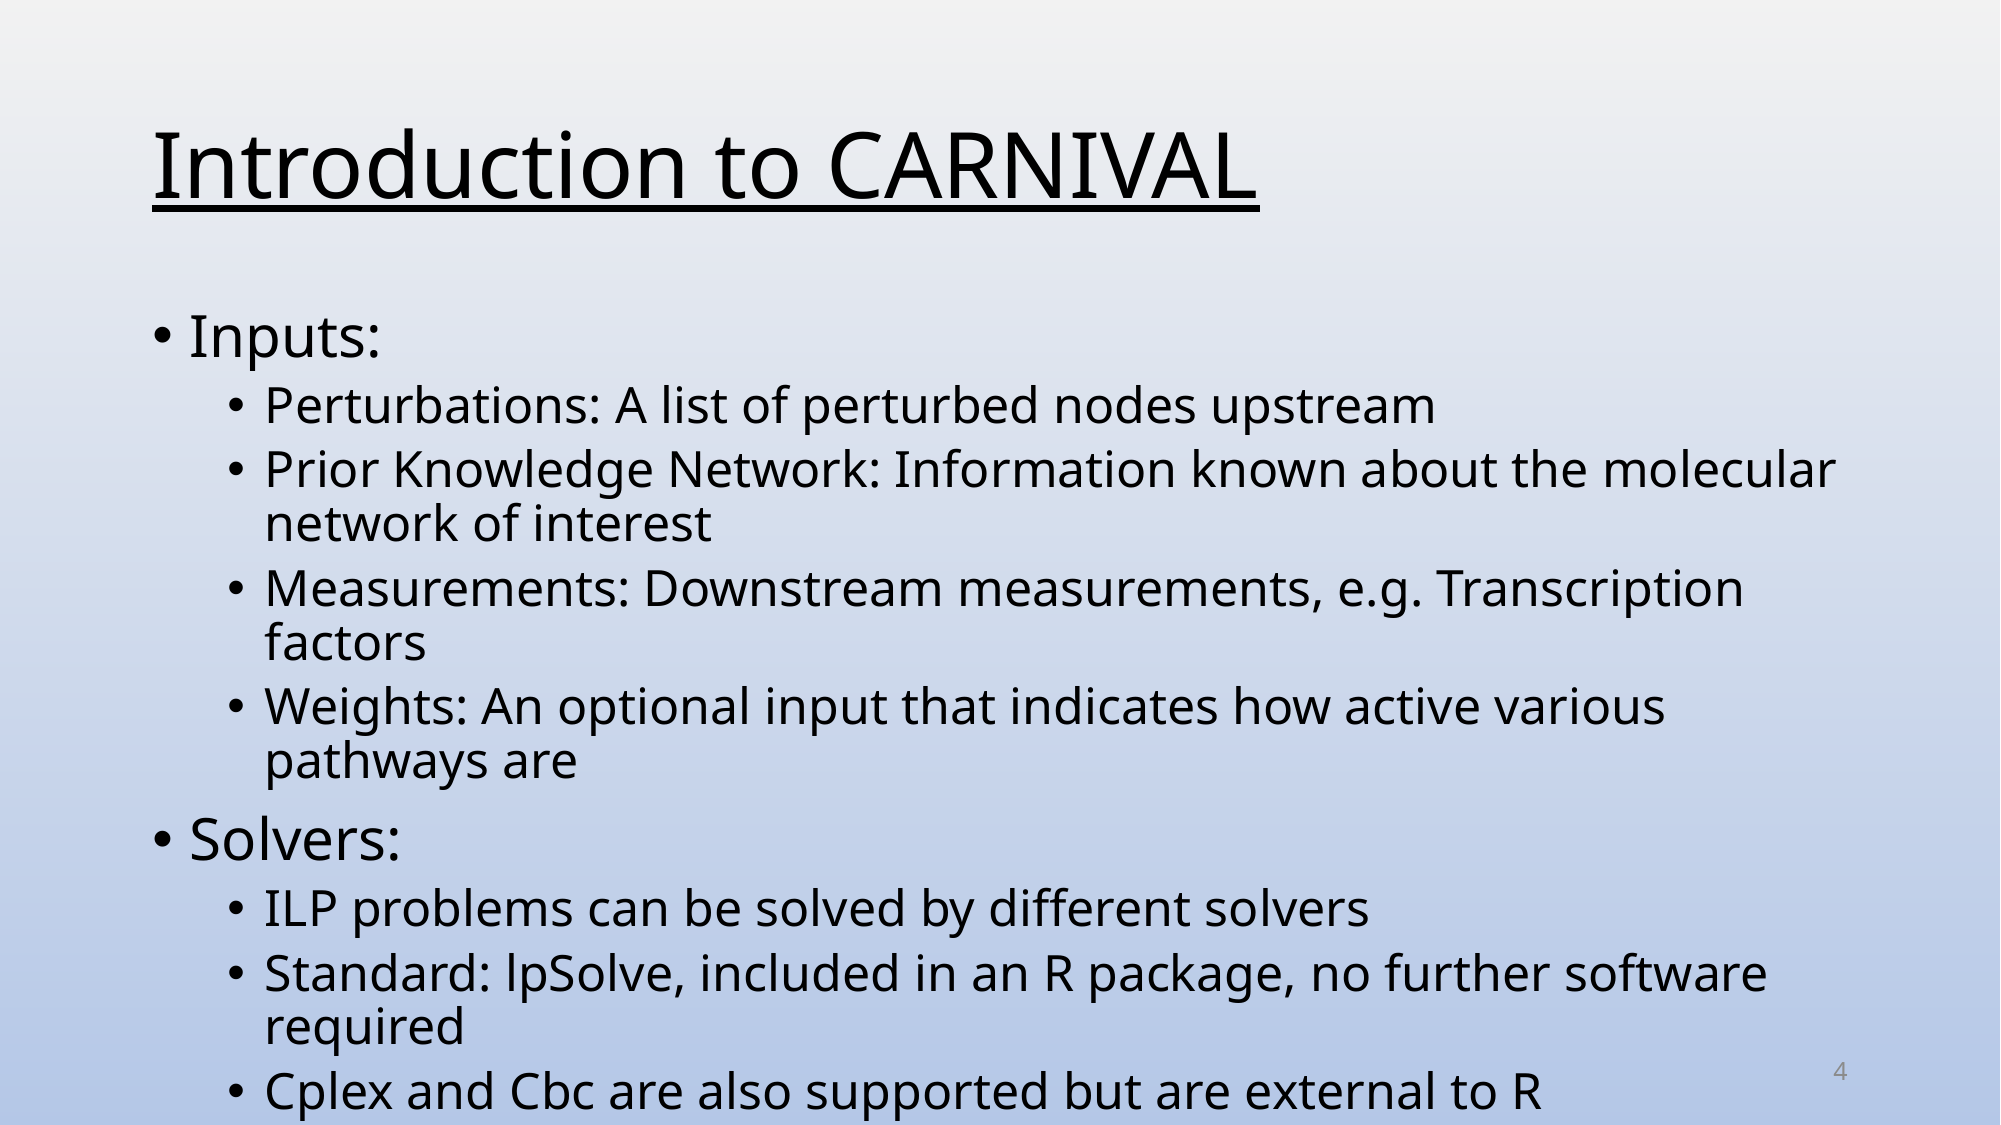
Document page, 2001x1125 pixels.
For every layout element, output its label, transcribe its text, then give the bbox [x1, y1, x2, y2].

list Inputs: Perturbations: A list of perturbed nodes upstream Prior Knowledge Network: Information known about the molecular network of interest Measurements: Downstream measurements, e.g. Transcription factors Weights: An optional input that indicates how active various pathways are Solvers: ILP problems can be solved by different solvers Standard: lpSolve, included in an R package, no further software required Cplex and Cbc are also supported but are external to R [137, 299, 1863, 1014]
title Introduction to CARNIVAL [137, 59, 1863, 278]
slide_number 4 [1412, 1042, 1863, 1103]
